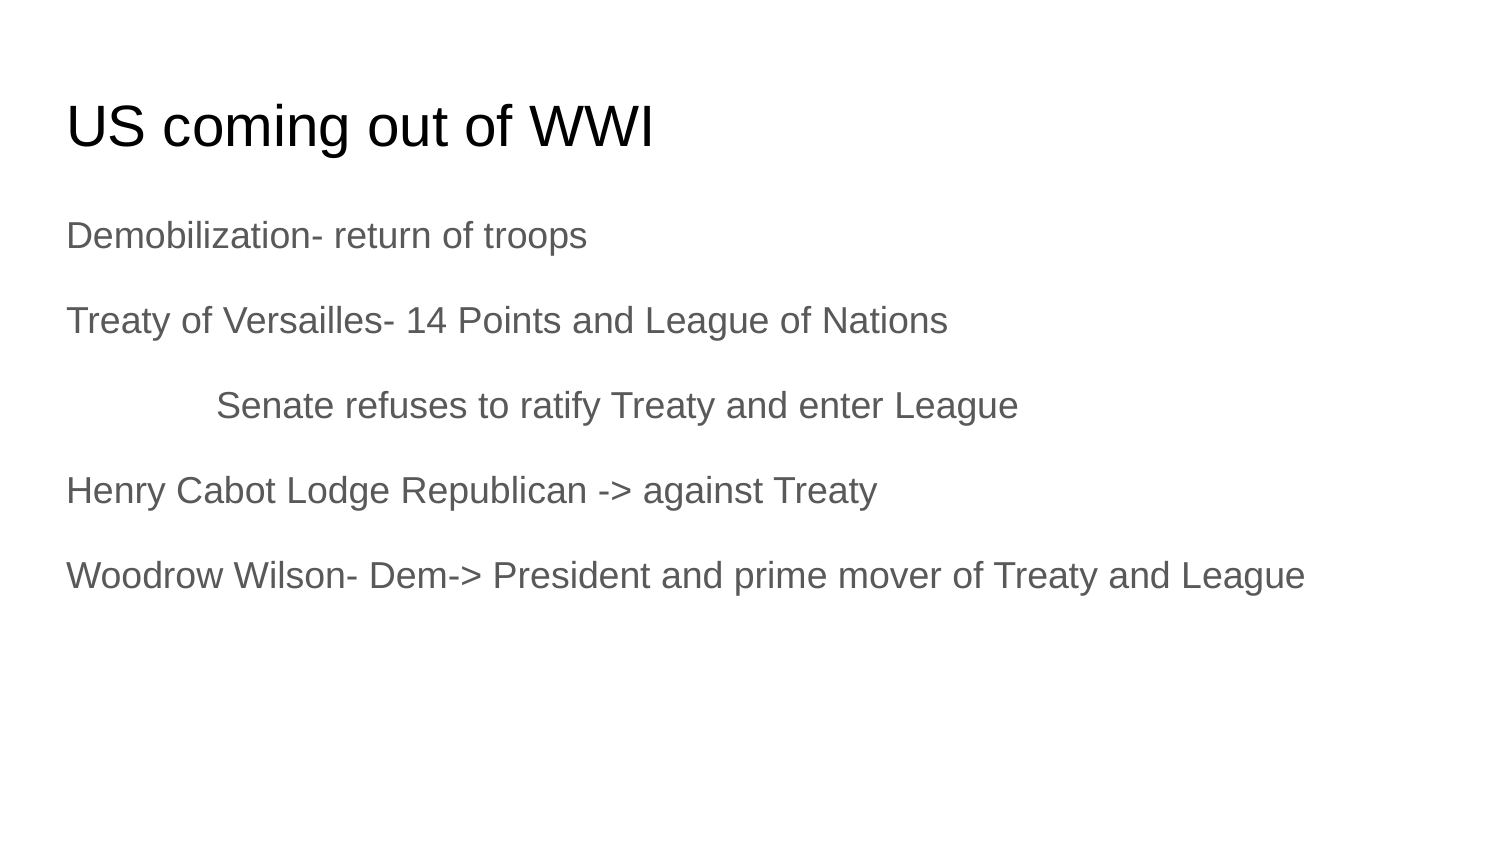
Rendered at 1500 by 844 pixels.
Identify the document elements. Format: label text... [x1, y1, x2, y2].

list Demobilization- return of troops Treaty of Versailles- 14 Points and League of Nations Senate refuses to ratify Treaty and enter League Henry Cabot Lodge Republican -> against Treaty Woodrow Wilson- Dem-> President and prime mover of Treaty and League [51, 189, 1449, 750]
title US coming out of WWI [51, 72, 1449, 167]
